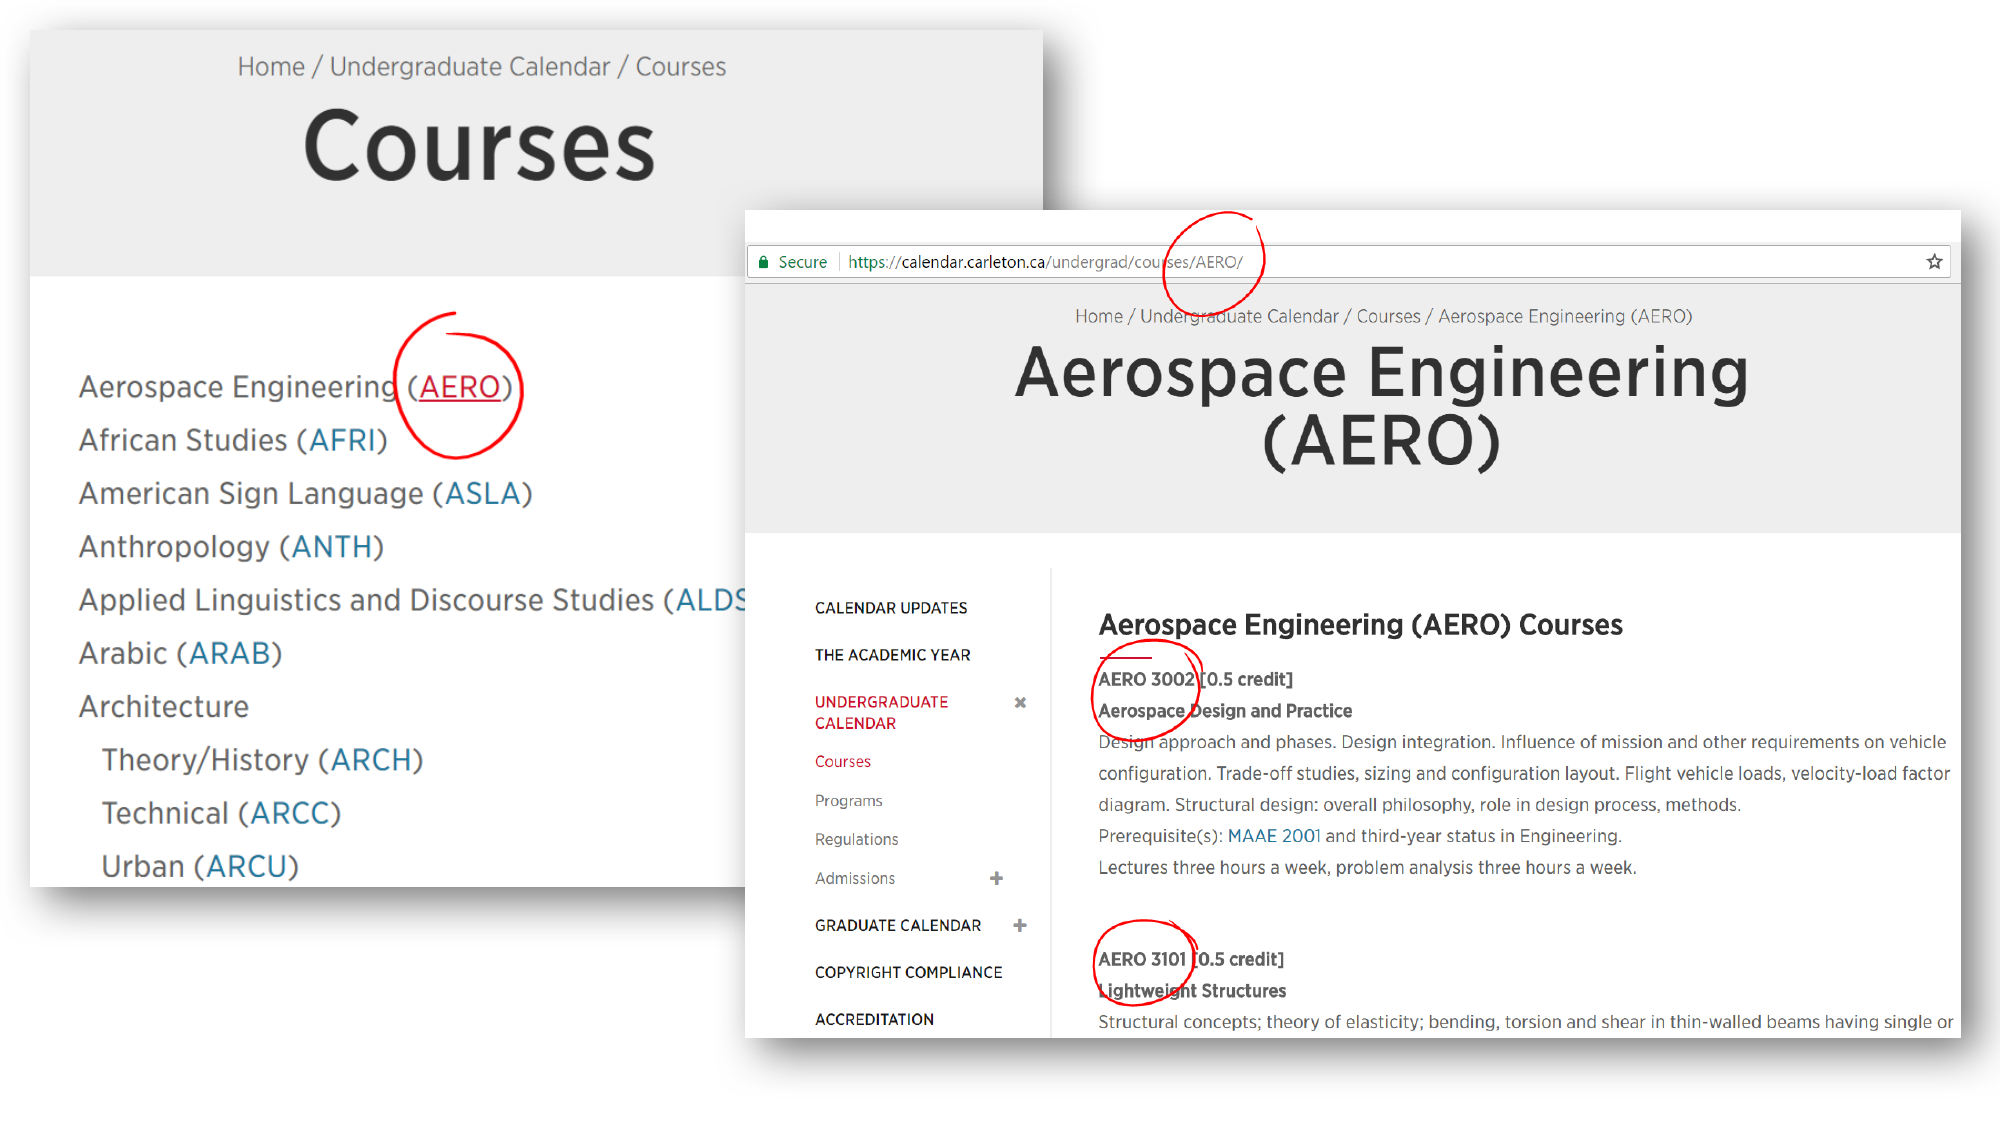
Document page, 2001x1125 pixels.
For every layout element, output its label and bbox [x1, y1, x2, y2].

picture [30, 30, 1961, 1038]
